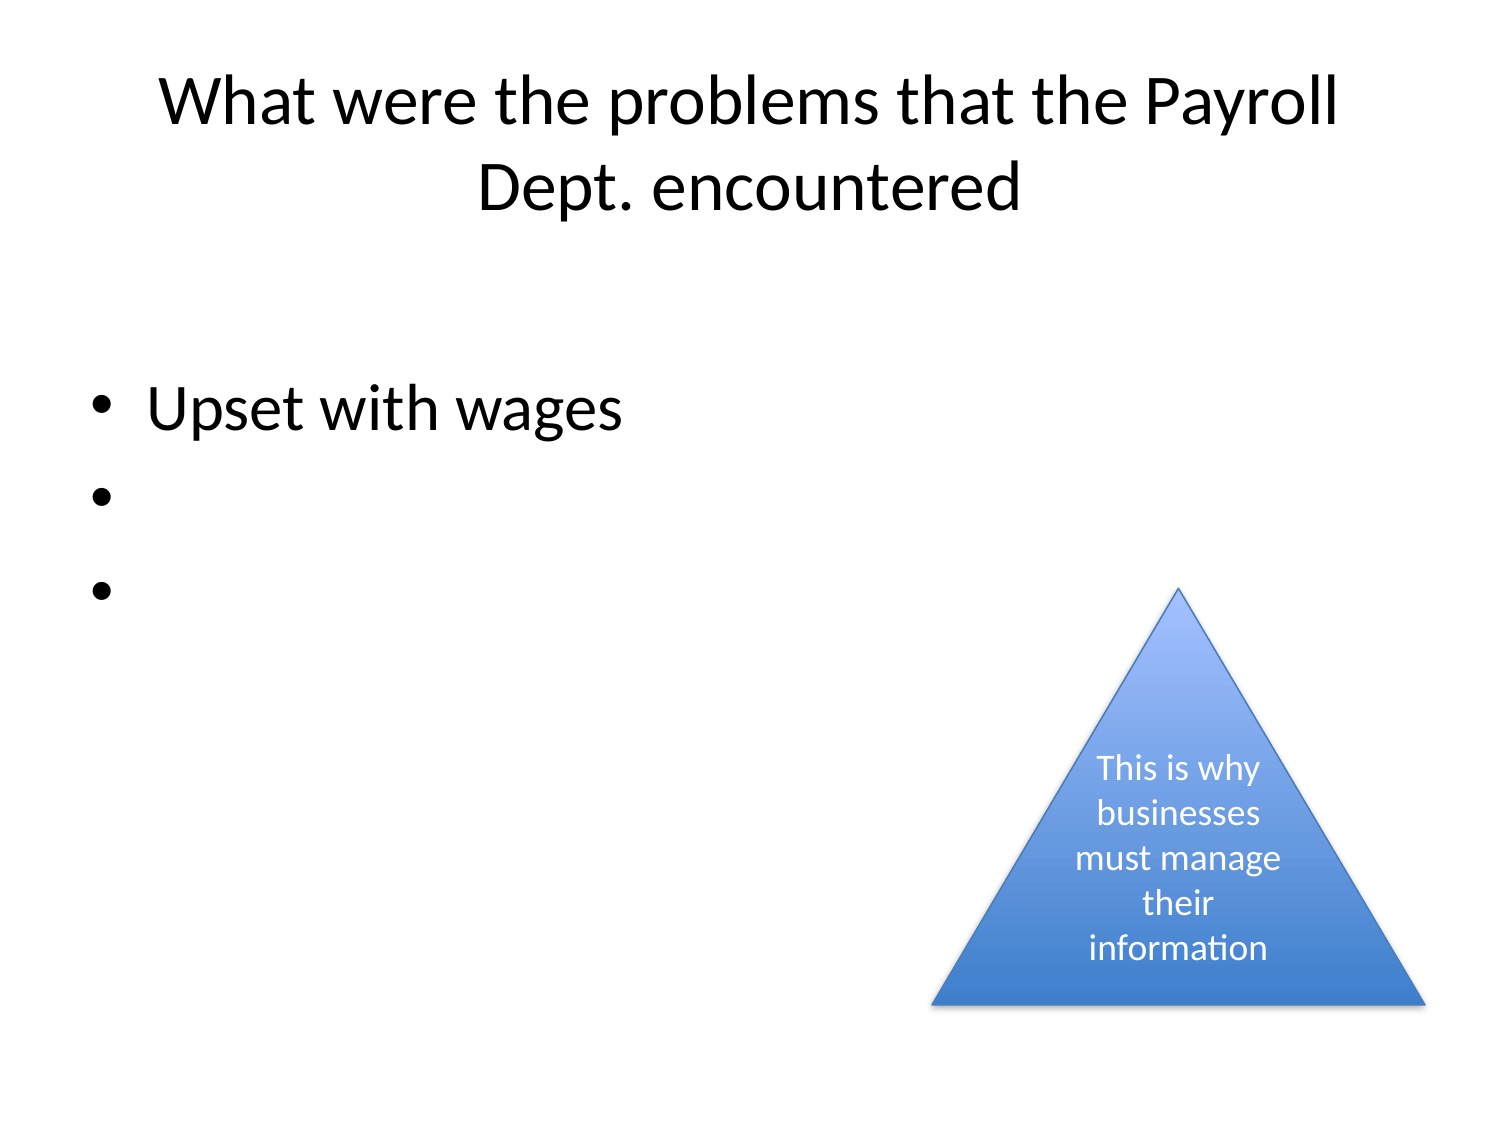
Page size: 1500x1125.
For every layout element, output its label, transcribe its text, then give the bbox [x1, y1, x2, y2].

list Upset with wages [75, 262, 1425, 1005]
text_box This is why businesses must manage their information [931, 587, 1426, 1006]
title What were the problems that the Payroll Dept. encountered [75, 45, 1425, 233]
